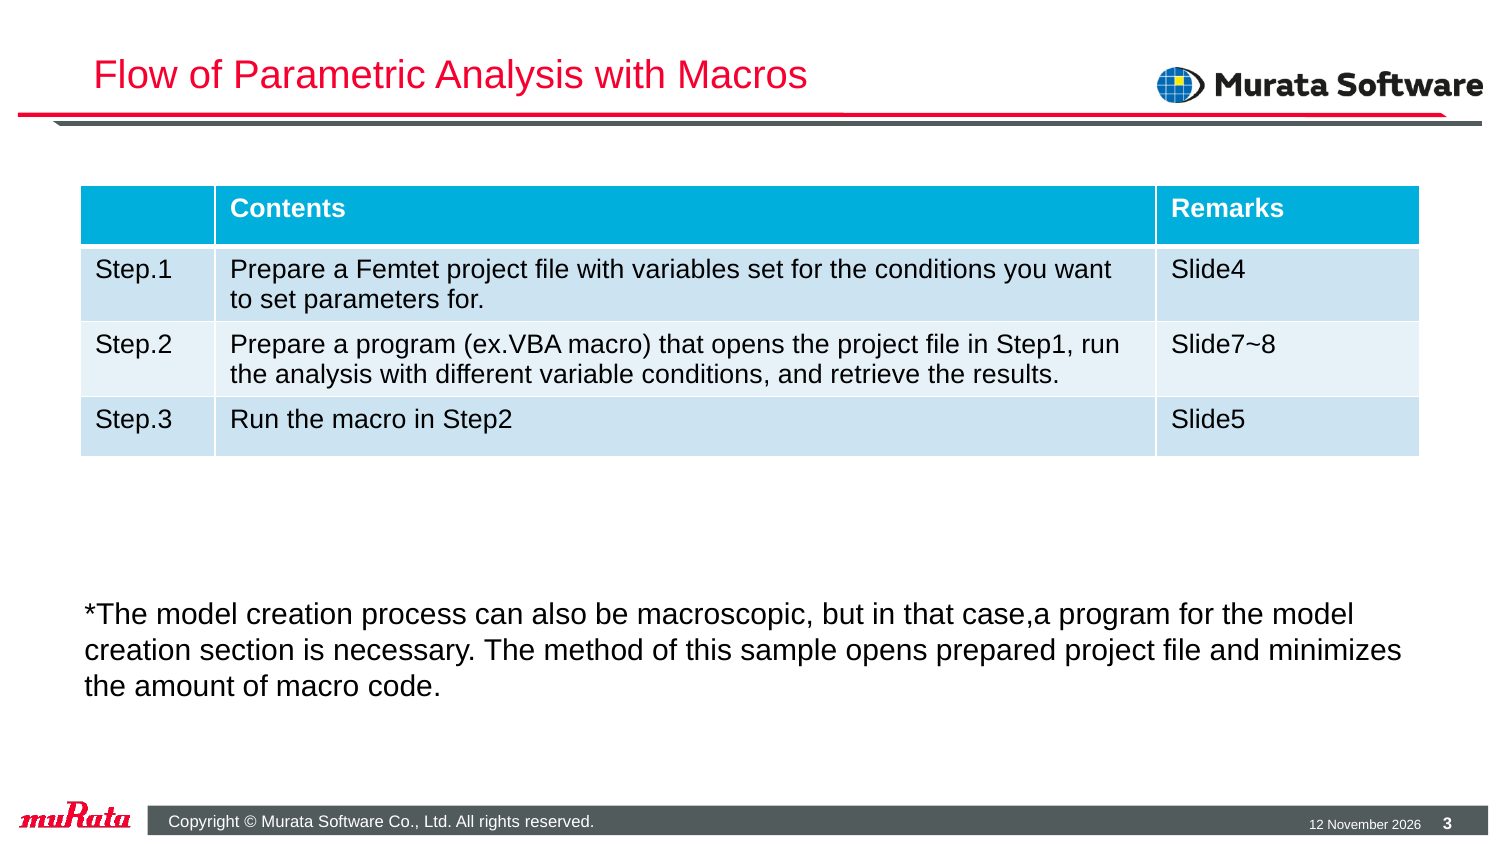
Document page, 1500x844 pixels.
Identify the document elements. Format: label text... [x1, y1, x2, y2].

table_cell Step.3 [81, 397, 214, 456]
table_header Remarks [1157, 186, 1419, 244]
table_cell Slide5 [1157, 397, 1419, 456]
table_header Contents [216, 186, 1155, 244]
table_cell Slide7~8 [1157, 322, 1419, 396]
picture [1157, 67, 1483, 103]
title Flow of Parametric Analysis with Macros [93, 33, 1140, 121]
table_header [81, 186, 214, 244]
table_cell Step.1 [81, 249, 214, 321]
table_cell Prepare a program (ex.VBA macro) that opens the project file in Step1, run the analysis with different variable conditions, and retrieve the results. [216, 322, 1155, 396]
text_box *The model creation process can also be macroscopic, but in that case,a program for the model creation section is necessary. The method of this sample opens prepared project file and minimizes the amount of macro code. [69, 587, 1447, 710]
picture [5, 787, 144, 842]
table_cell Prepare a Femtet project file with variables set for the conditions you want to set parameters for. [216, 249, 1155, 321]
table_cell Run the macro in Step2 [216, 397, 1155, 456]
table_cell Slide4 [1157, 249, 1419, 321]
table_cell Step.2 [81, 322, 214, 396]
